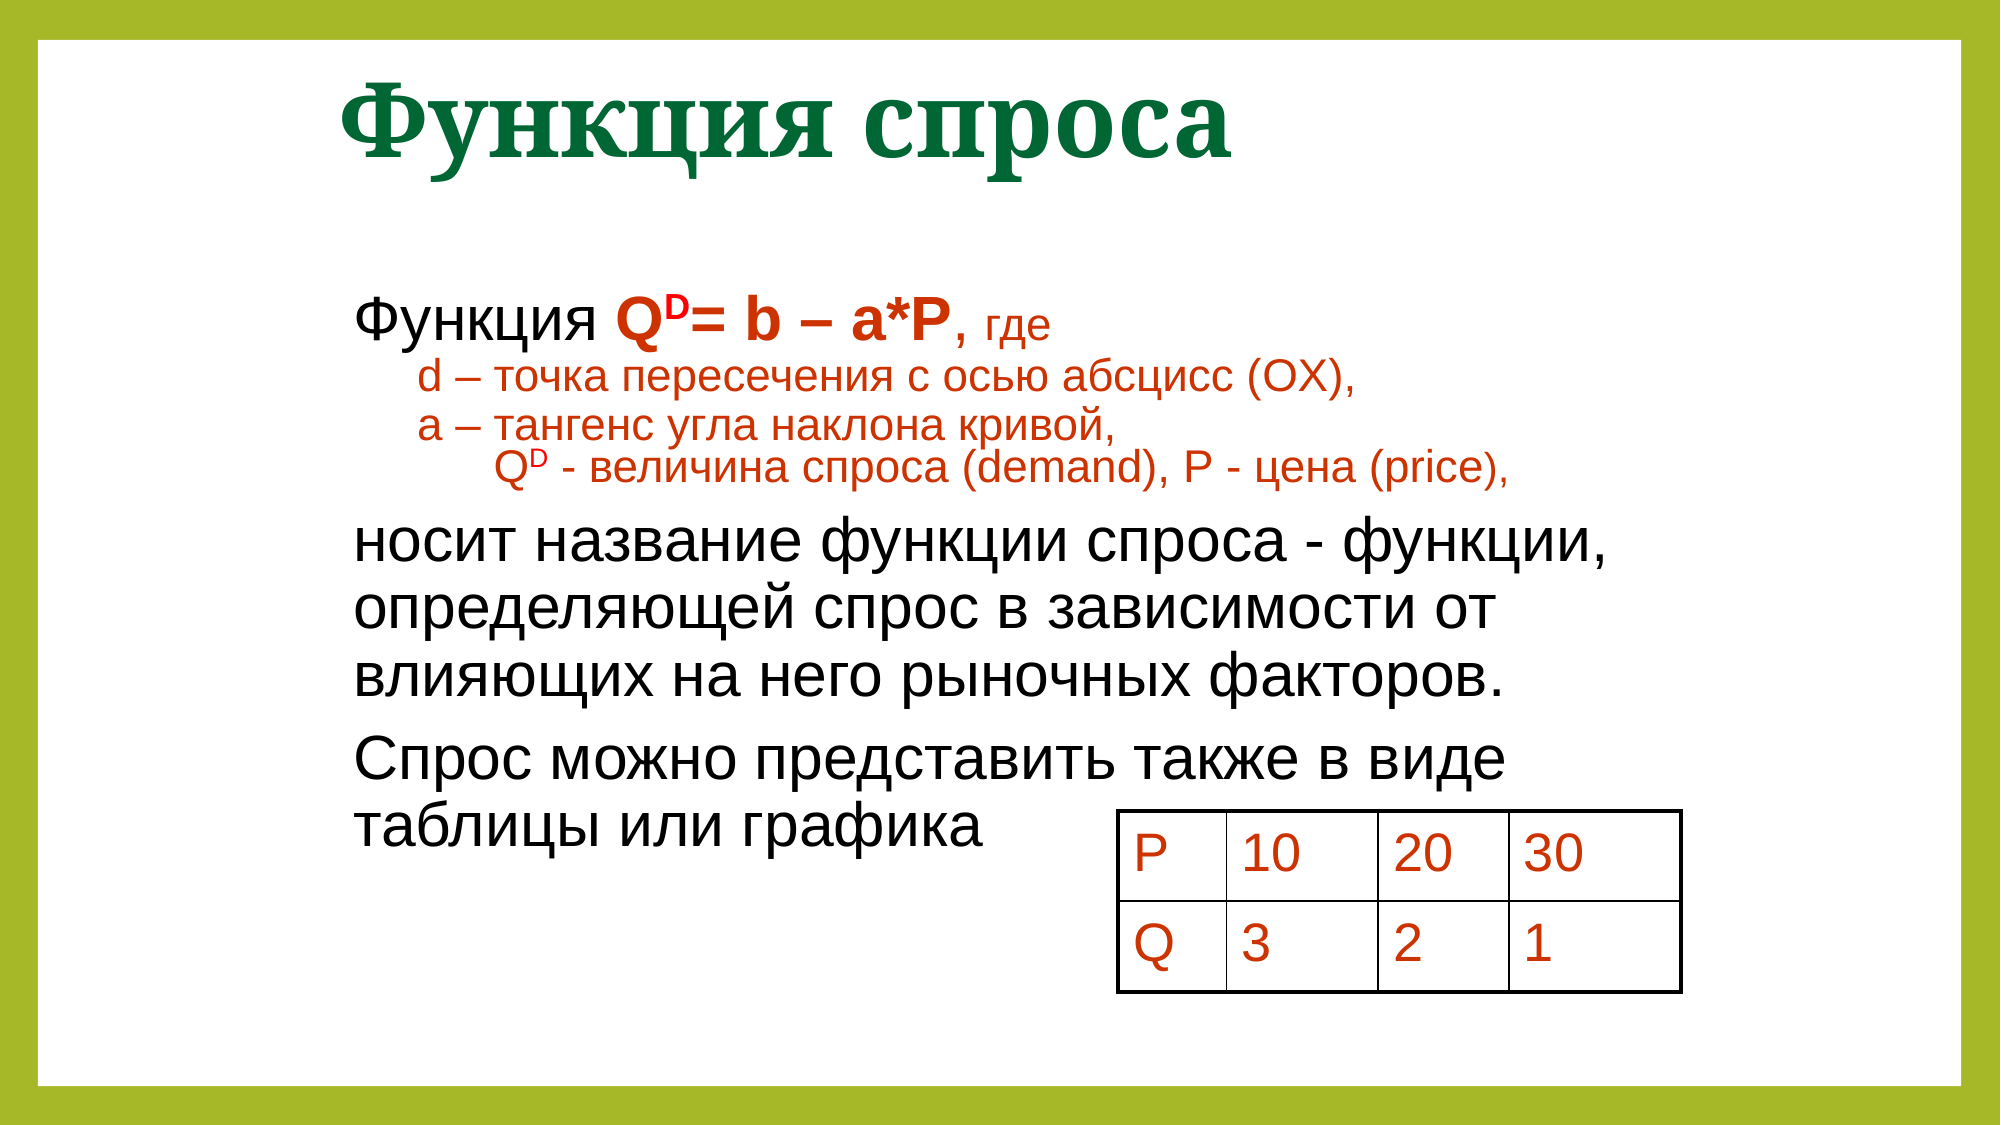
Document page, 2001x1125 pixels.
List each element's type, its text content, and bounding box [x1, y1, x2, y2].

table_cell 3 [1227, 902, 1377, 990]
text_box Функция спроса [324, 45, 1675, 233]
table_header 20 [1379, 813, 1508, 900]
table_header P [1120, 813, 1226, 900]
table_cell 1 [1510, 902, 1679, 990]
table_cell 2 [1379, 902, 1508, 990]
table_header 10 [1227, 813, 1377, 900]
table_header 30 [1510, 813, 1679, 900]
text_box Функция QD= b – a*P, где d – точка пересечения с осью абсцисс (OX), a – тангенс угла наклона кривой, QD - величина спроса (demand), Р - цена (price), носит название функции спроса - функции, определяющей спрос в зависимости от влияющих на него рыночных факторов. Спрос можно представить также в виде таблицы или графика [338, 278, 1750, 1094]
table_cell Q [1120, 902, 1226, 990]
